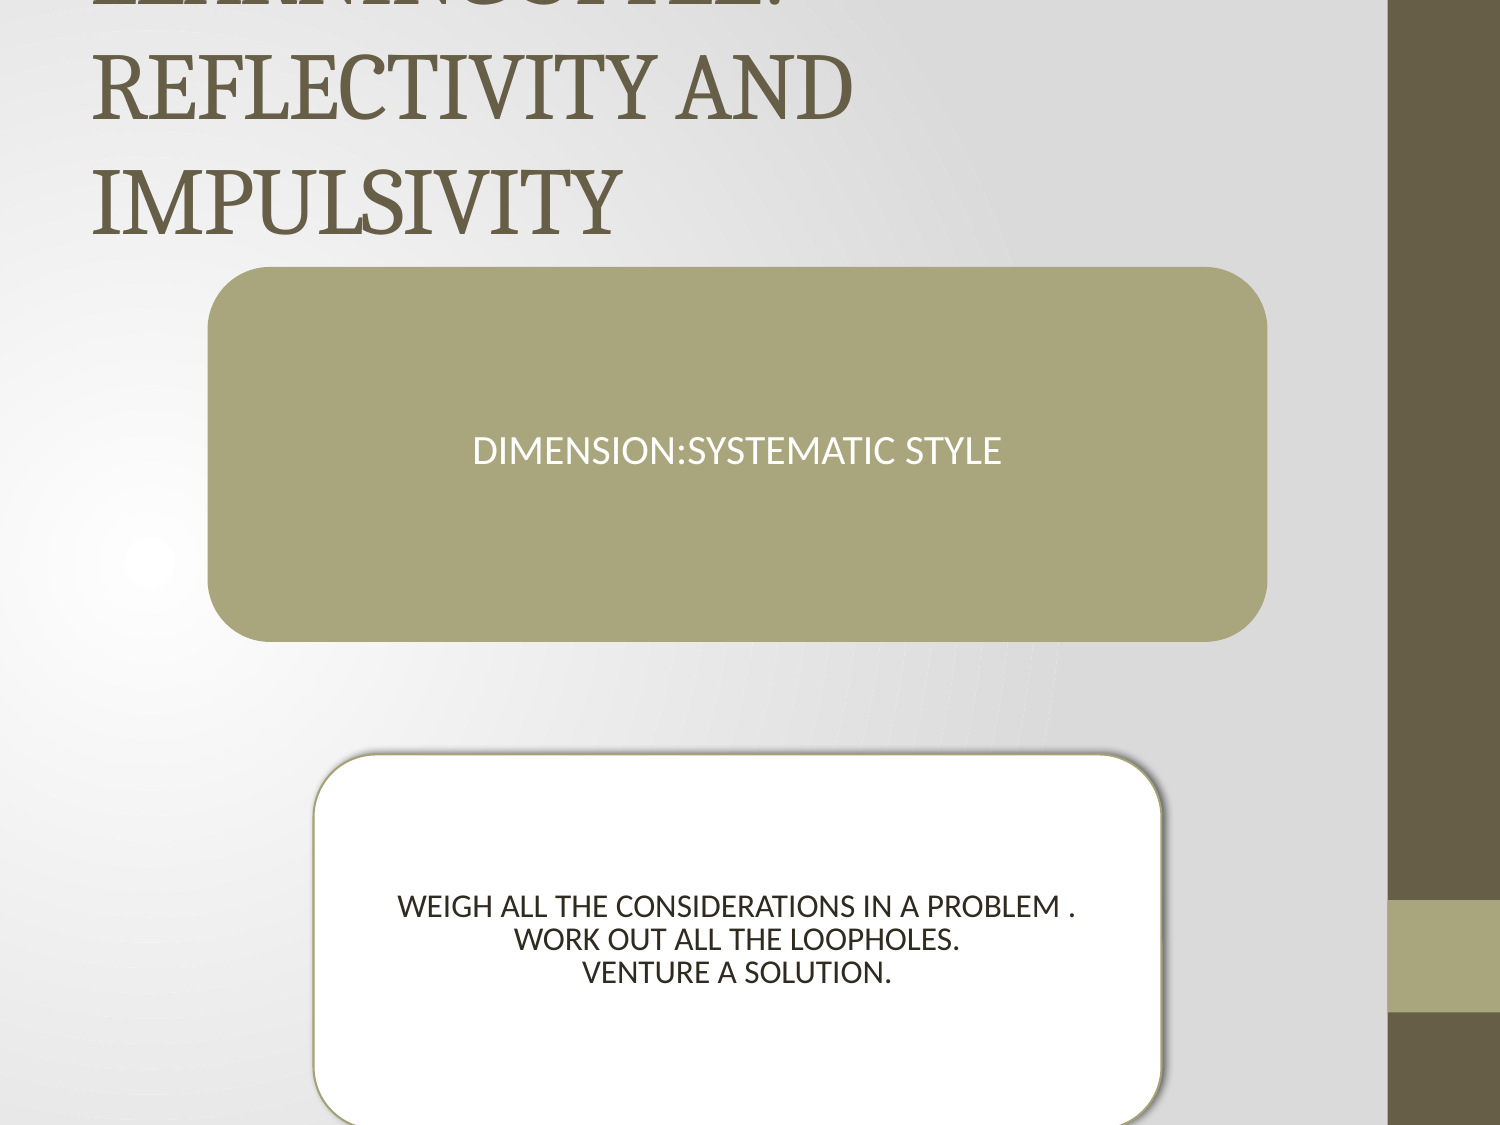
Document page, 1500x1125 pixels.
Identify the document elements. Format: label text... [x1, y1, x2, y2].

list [74, 266, 1401, 1125]
title LEARNING STYLE: REFLECTIVITY AND IMPULSIVITY [75, 45, 1325, 233]
